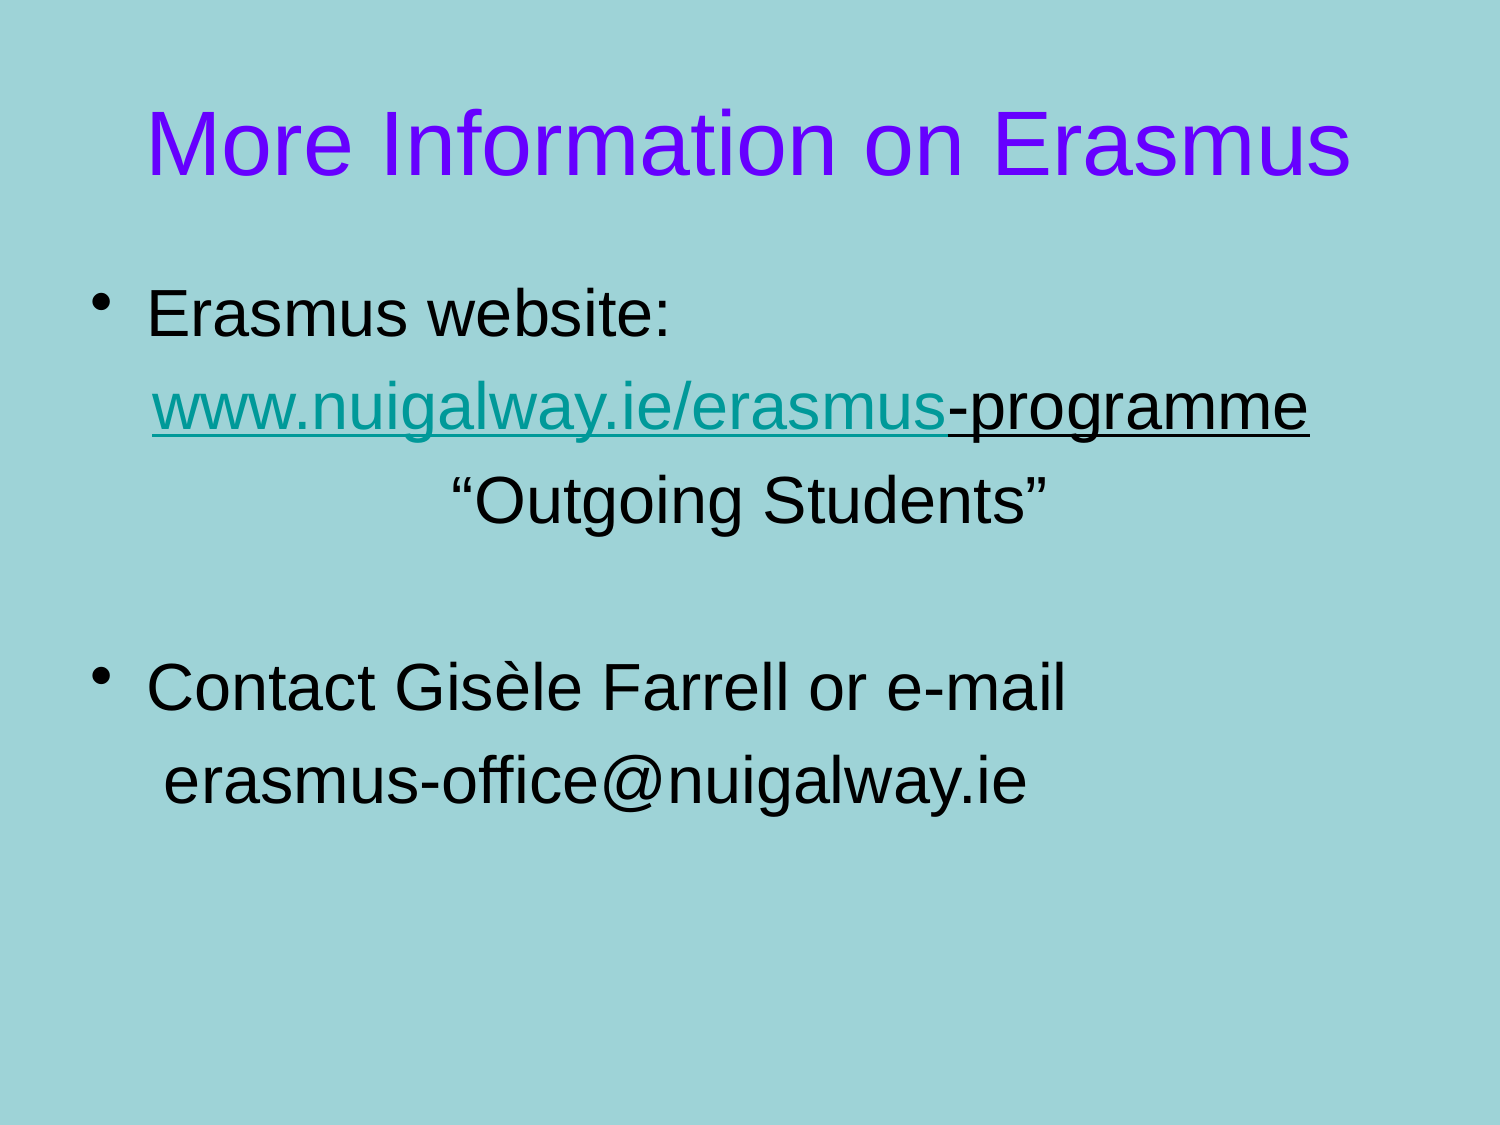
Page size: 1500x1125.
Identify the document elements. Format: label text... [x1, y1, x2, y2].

list Erasmus website: www.nuigalway.ie/erasmus-programme “Outgoing Students” Contact Gisèle Farrell or e-mail erasmus-office@nuigalway.ie [74, 262, 1426, 1006]
title More Information on Erasmus [74, 44, 1426, 233]
